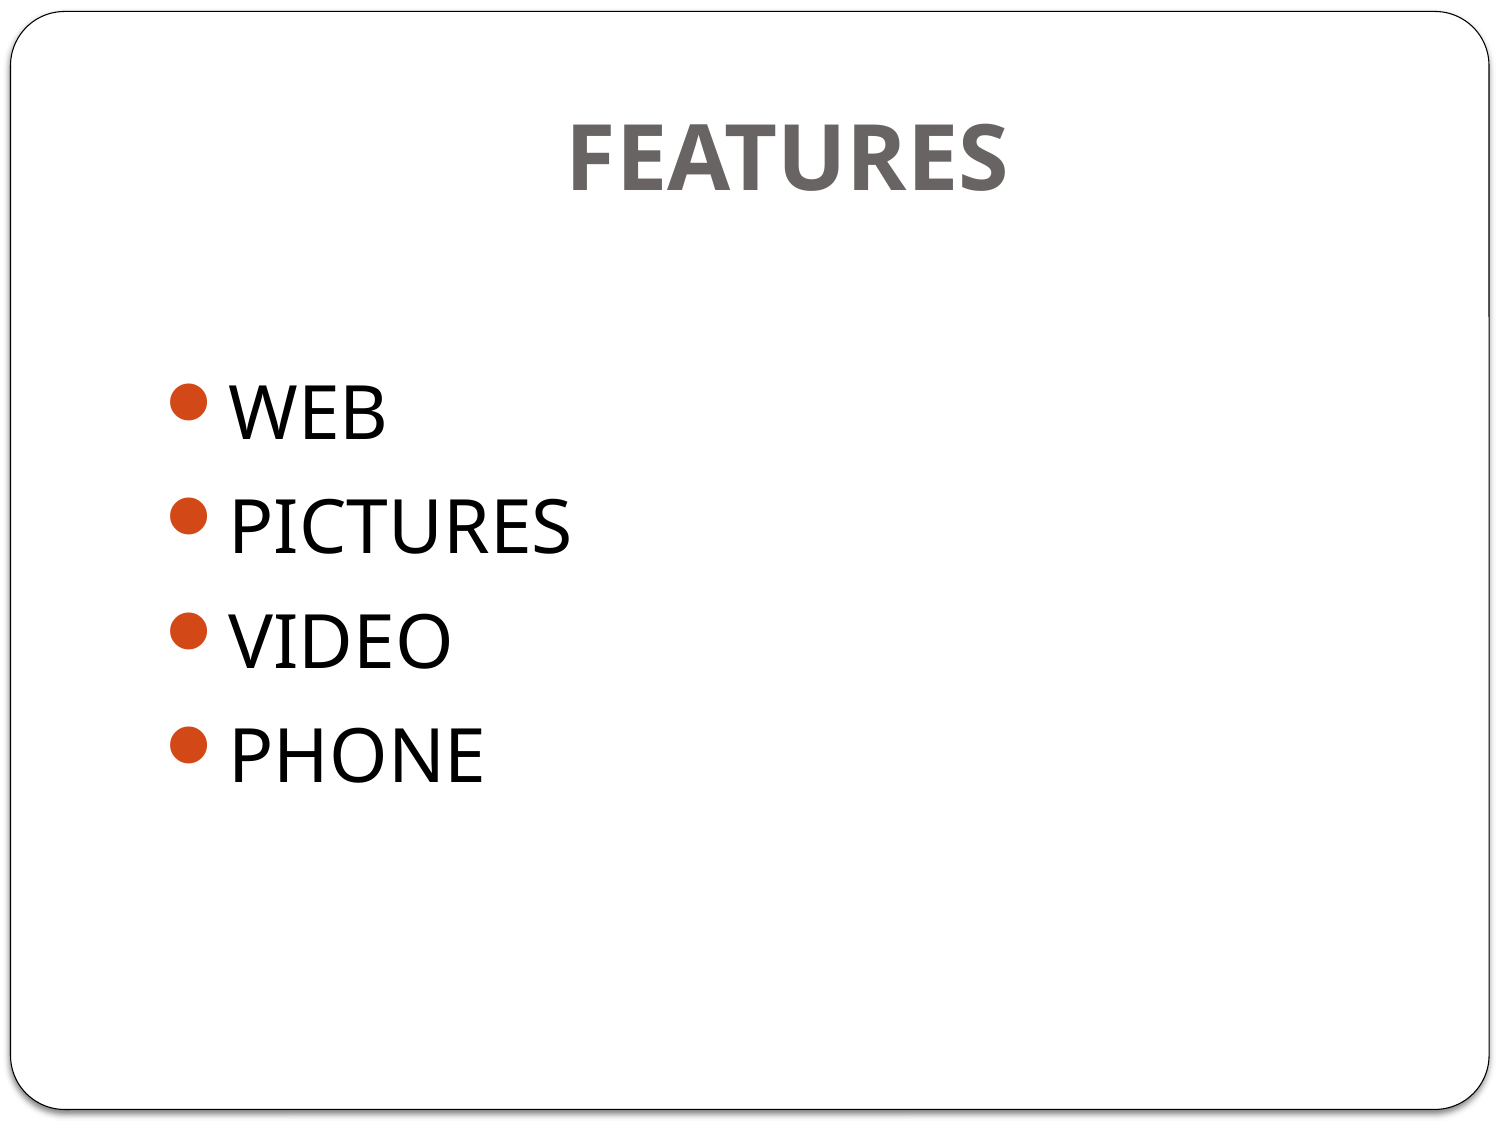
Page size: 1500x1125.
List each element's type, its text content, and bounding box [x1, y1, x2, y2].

list WEB PICTURES VIDEO PHONE [150, 237, 1425, 988]
title FEATURES [150, 45, 1425, 233]
